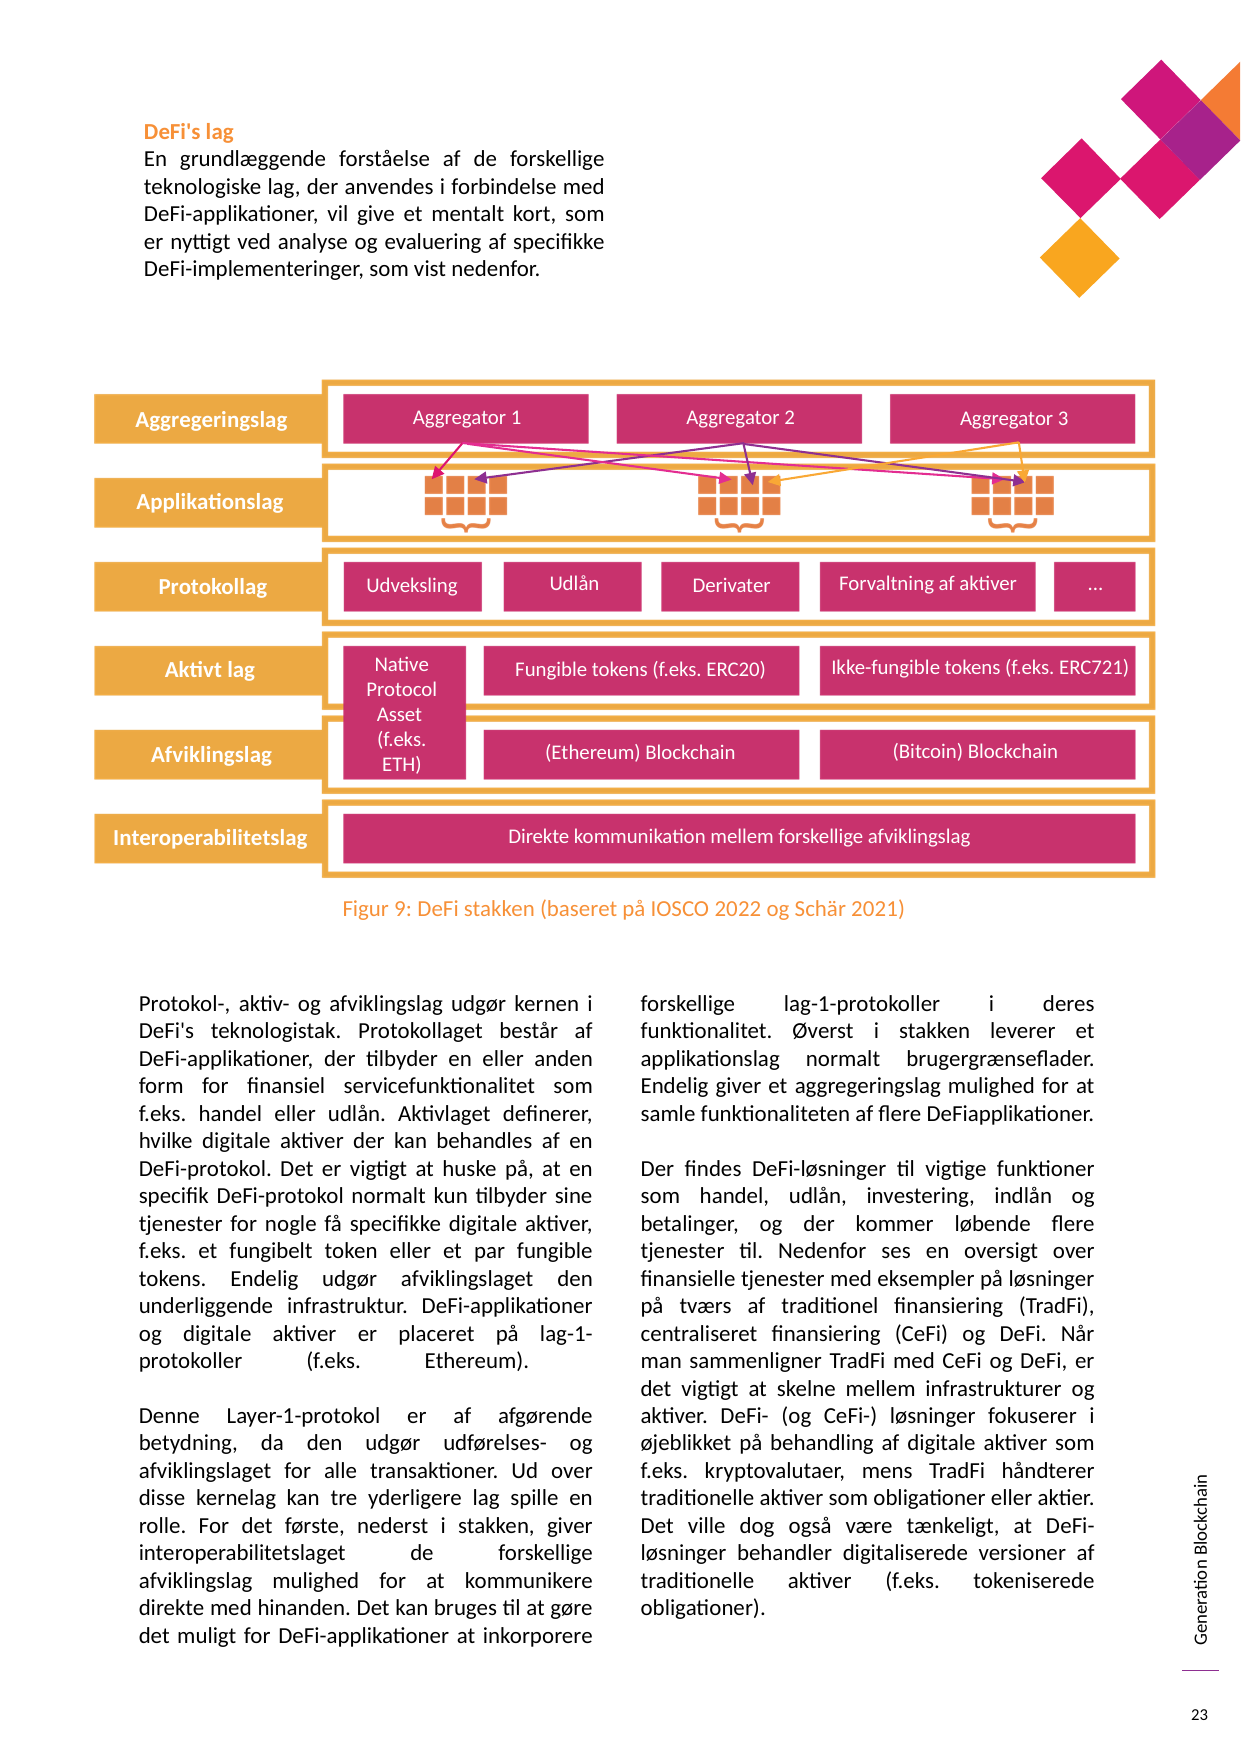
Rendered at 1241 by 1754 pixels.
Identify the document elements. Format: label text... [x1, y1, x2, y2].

slide_number 23 [1170, 1692, 1229, 1736]
text_box Figur 9: DeFi stakken (baseret på IOSCO 2022 og Schär 2021) [129, 886, 1120, 929]
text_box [732, 443, 743, 480]
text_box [767, 442, 1019, 482]
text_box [462, 443, 466, 480]
text_box Protokol-, aktiv- og afviklingslag udgør kernen i DeFi's teknologistak. Protokollaget består af DeFi-applikationer, der tilbyder en eller anden form for finansiel servicefunktionalitet som f.eks. handel eller udlån. Aktivlaget definerer, hvilke digitale aktiver der kan behandles af en DeFi-protokol. Det er vigtigt at huske på, at en specifik DeFi-protokol normalt kun tilbyder sine tjenester for nogle få specifikke digitale aktiver, f.eks. et fungibelt token eller et par fungible tokens. Endelig udgør afviklingslaget den underliggende infrastruktur. DeFi-applikationer og digitale aktiver er placeret på lag-1-protokoller (f.eks. Ethereum). Denne Layer-1-protokol er af afgørende betydning, da den udgør udførelses- og afviklingslaget for alle transaktioner. Ud over disse kernelag kan tre yderligere lag spille en rolle. For det første, nederst i stakken, giver interoperabilitetslaget de forskellige afviklingslag mulighed for at kommunikere direkte med hinanden. Det kan bruges til at gøre det muligt for DeFi-applikationer at inkorporere forskellige lag-1-protokoller i deres funktionalitet. Øverst i stakken leverer et applikationslag normalt brugergrænseflader. Endelig giver et aggregeringslag mulighed for at samle funktionaliteten af flere DeFiapplikationer. Der findes DeFi-løsninger til vigtige funktioner som handel, udlån, investering, indlån og betalinger, og der kommer løbende flere tjenester til. Nedenfor ses en oversigt over finansielle tjenester med eksempler på løsninger på tværs af traditionel finansiering (TradFi), centraliseret finansiering (CeFi) og DeFi. Når man sammenligner TradFi med CeFi og DeFi, er det vigtigt at skelne mellem infrastrukturer og aktiver. DeFi- (og CeFi-) løsninger fokuserer i øjeblikket på behandling af digitale aktiver som f.eks. kryptovalutaer, mens TradFi håndterer traditionelle aktiver som obligationer eller aktier. Det ville dog også være tænkeligt, at DeFi-løsninger behandler digitaliserede versioner af traditionelle aktiver (f.eks. tokeniserede obligationer). [123, 981, 1111, 1614]
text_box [466, 443, 732, 480]
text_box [431, 443, 462, 480]
picture [6, 358, 1241, 886]
text_box DeFi's lag En grundlæggende forståelse af de forskellige teknologiske lag, der anvendes i forbindelse med DeFi-applikationer, vil give et mentalt kort, som er nyttigt ved analyse og evaluering af specifikke DeFi-implementeringer, som vist nedenfor. [129, 109, 620, 212]
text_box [743, 443, 1018, 483]
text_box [1018, 442, 1025, 483]
